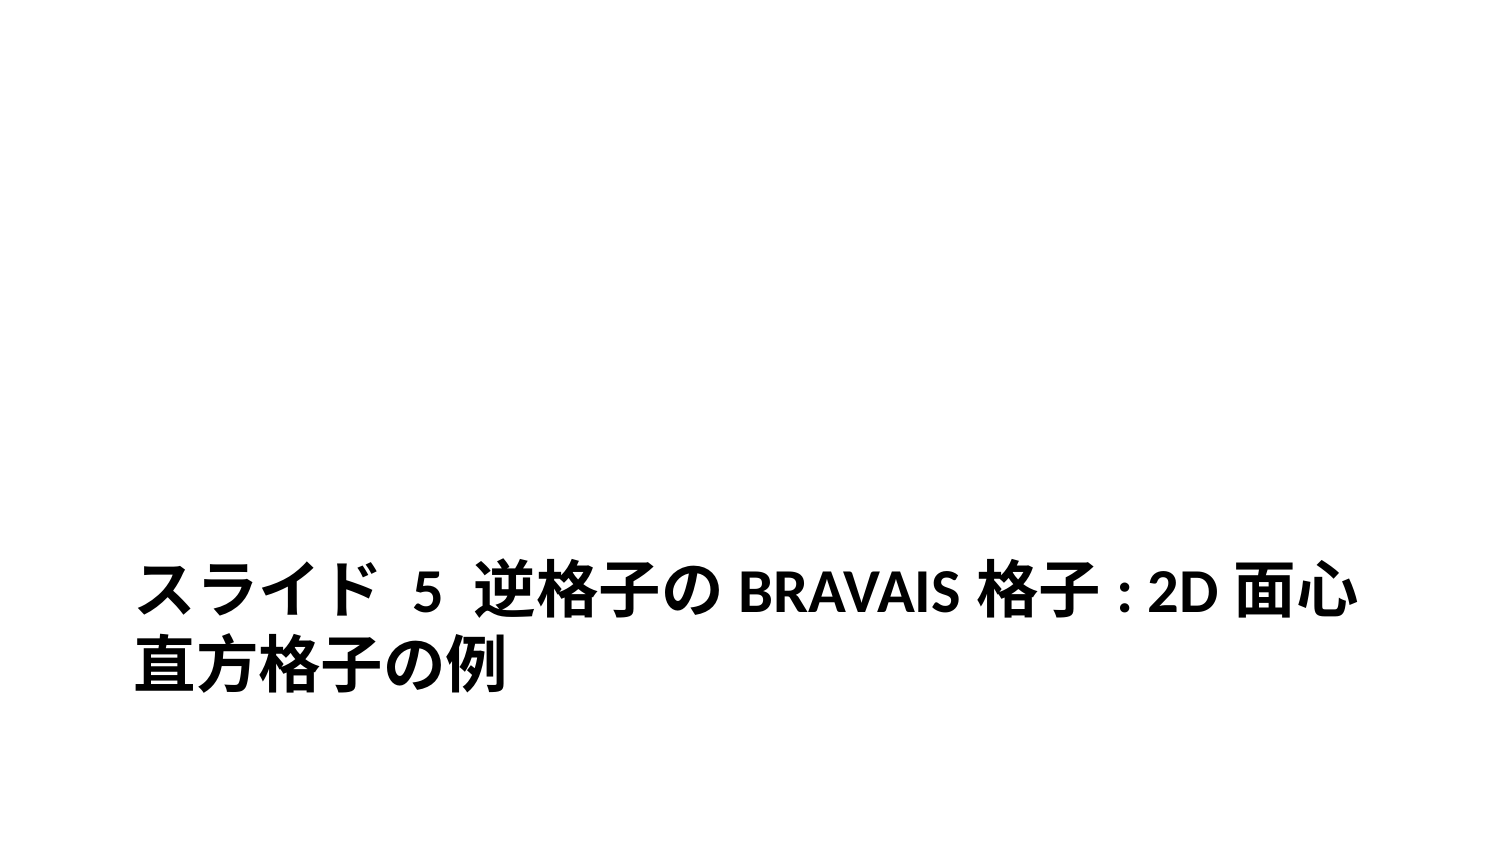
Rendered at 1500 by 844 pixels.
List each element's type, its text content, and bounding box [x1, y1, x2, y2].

title スライド 5 逆格子のBravais格子: 2D面心直方格子の例 [118, 542, 1394, 710]
